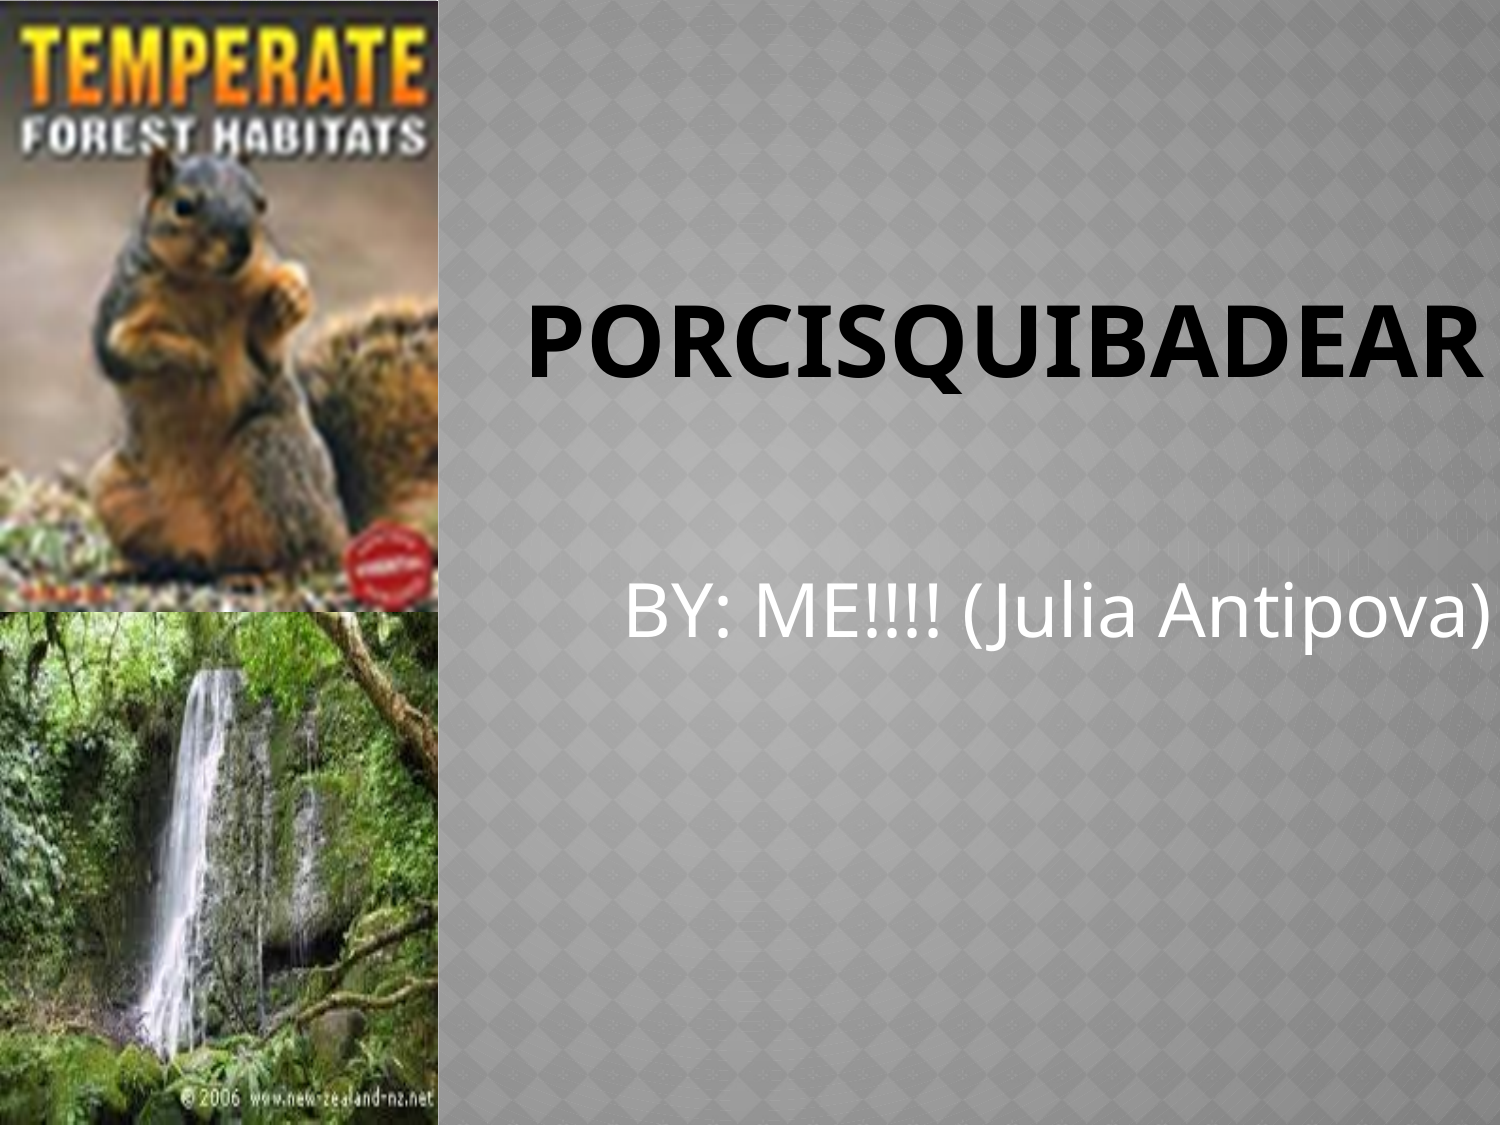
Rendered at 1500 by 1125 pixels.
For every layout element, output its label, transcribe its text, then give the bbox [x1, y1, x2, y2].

picture [0, 1, 438, 1125]
subtitle BY: ME!!!! (Julia Antipova) [450, 562, 1500, 744]
title Porcisquibadear [455, 216, 1493, 398]
